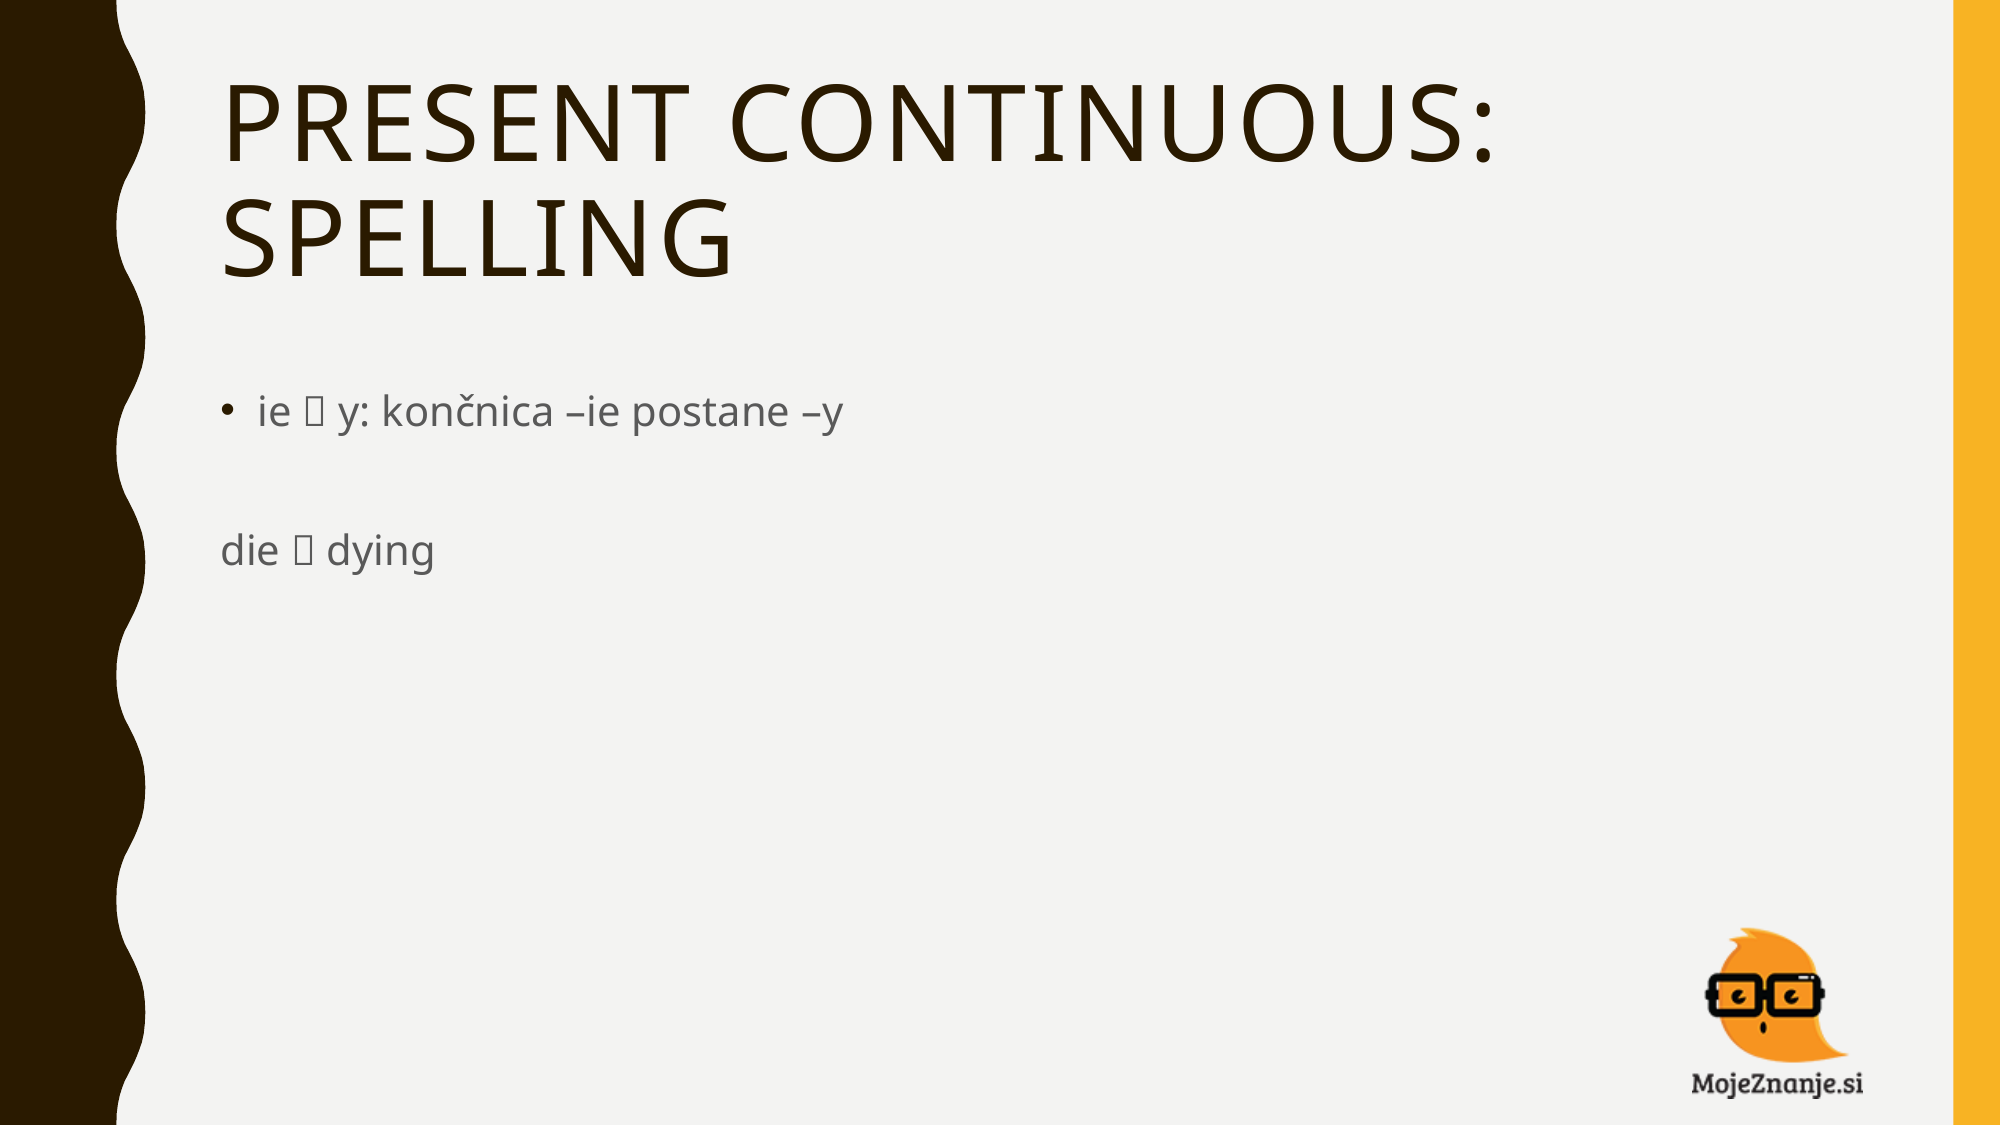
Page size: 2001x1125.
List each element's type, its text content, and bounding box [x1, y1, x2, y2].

picture [1692, 965, 1863, 1099]
list ie  y: končnica –ie postane –y die  dying [205, 307, 1875, 965]
title PRESENT CONTINUOUS: SPELLING [205, 62, 1875, 307]
